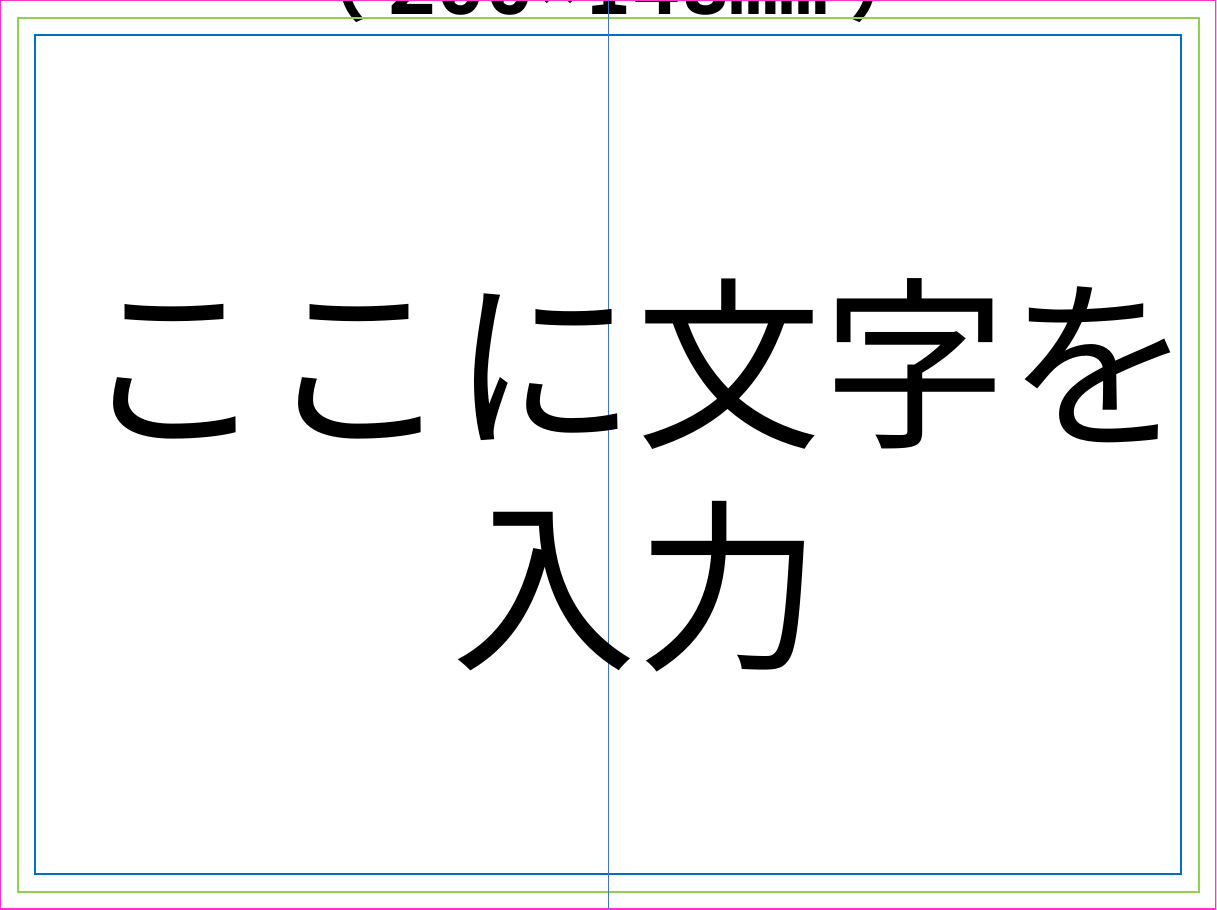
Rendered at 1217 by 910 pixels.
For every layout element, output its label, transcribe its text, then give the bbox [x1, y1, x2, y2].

text_box ここに文字を入力 [0, 228, 1217, 715]
